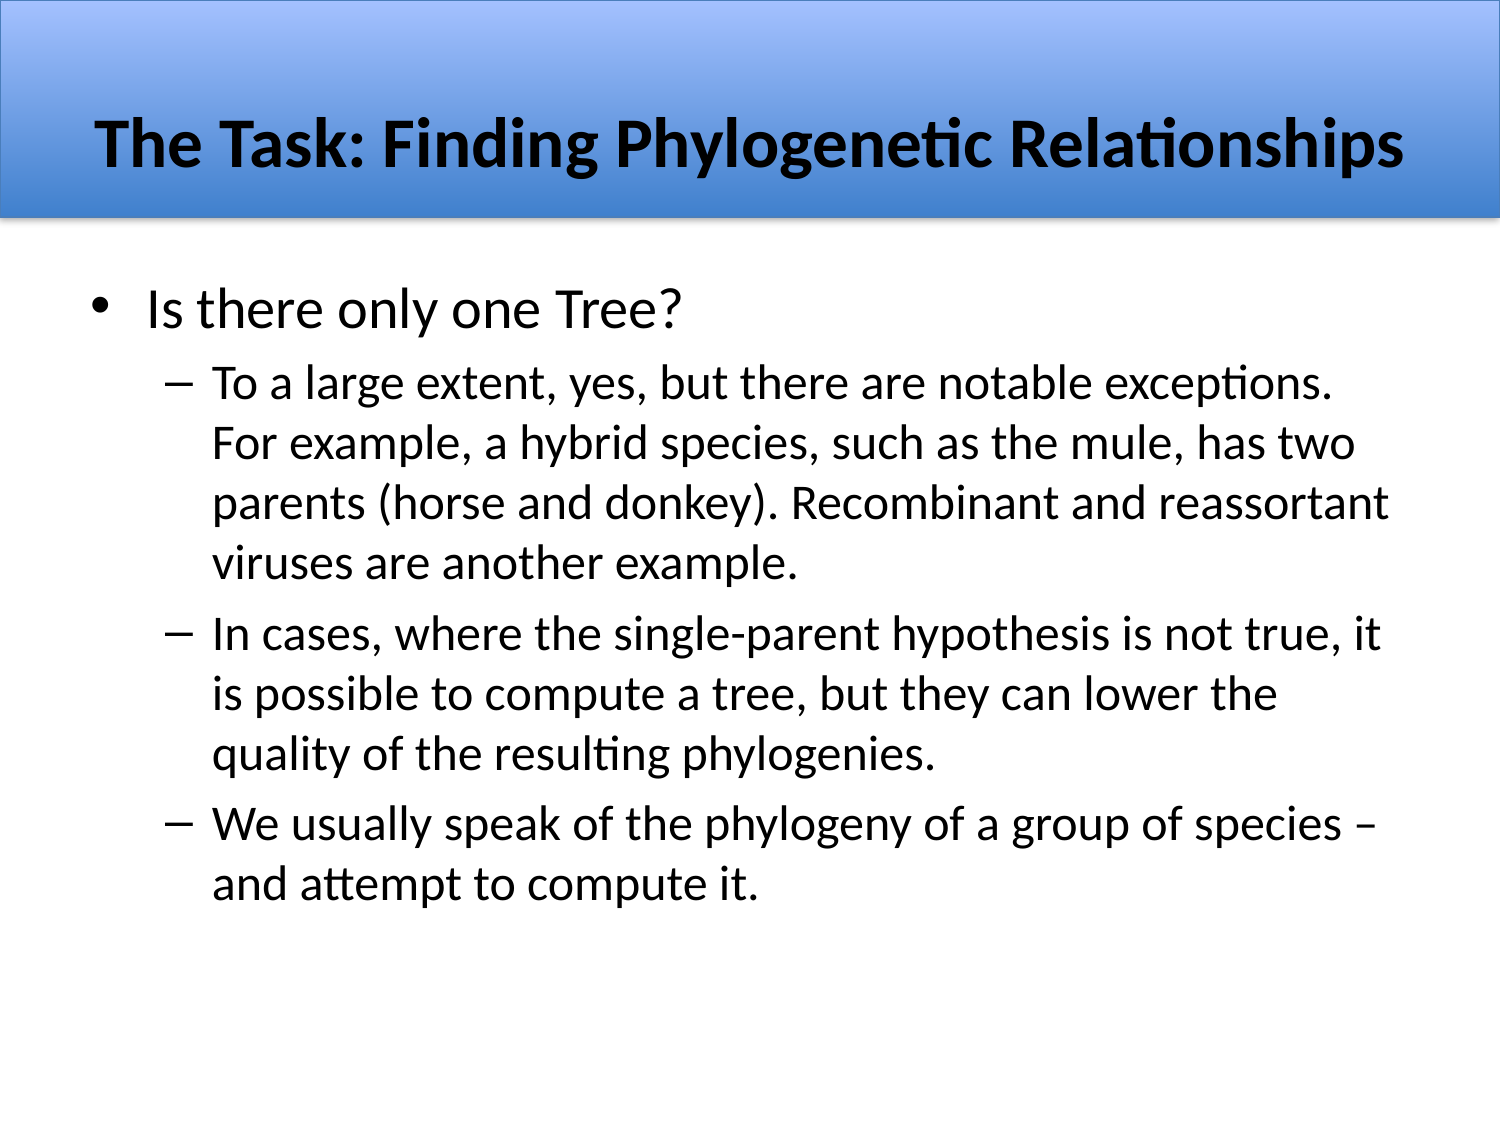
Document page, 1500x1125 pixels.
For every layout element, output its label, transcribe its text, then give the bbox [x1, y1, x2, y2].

title The Task: Finding Phylogenetic Relationships [75, 45, 1425, 233]
list Is there only one Tree? To a large extent, yes, but there are notable exceptions. For example, a hybrid species, such as the mule, has two parents (horse and donkey). Recombinant and reassortant viruses are another example. In cases, where the single-parent hypothesis is not true, it is possible to compute a tree, but they can lower the quality of the resulting phylogenies. We usually speak of the phylogeny of a group of species – and attempt to compute it. [75, 262, 1425, 1005]
